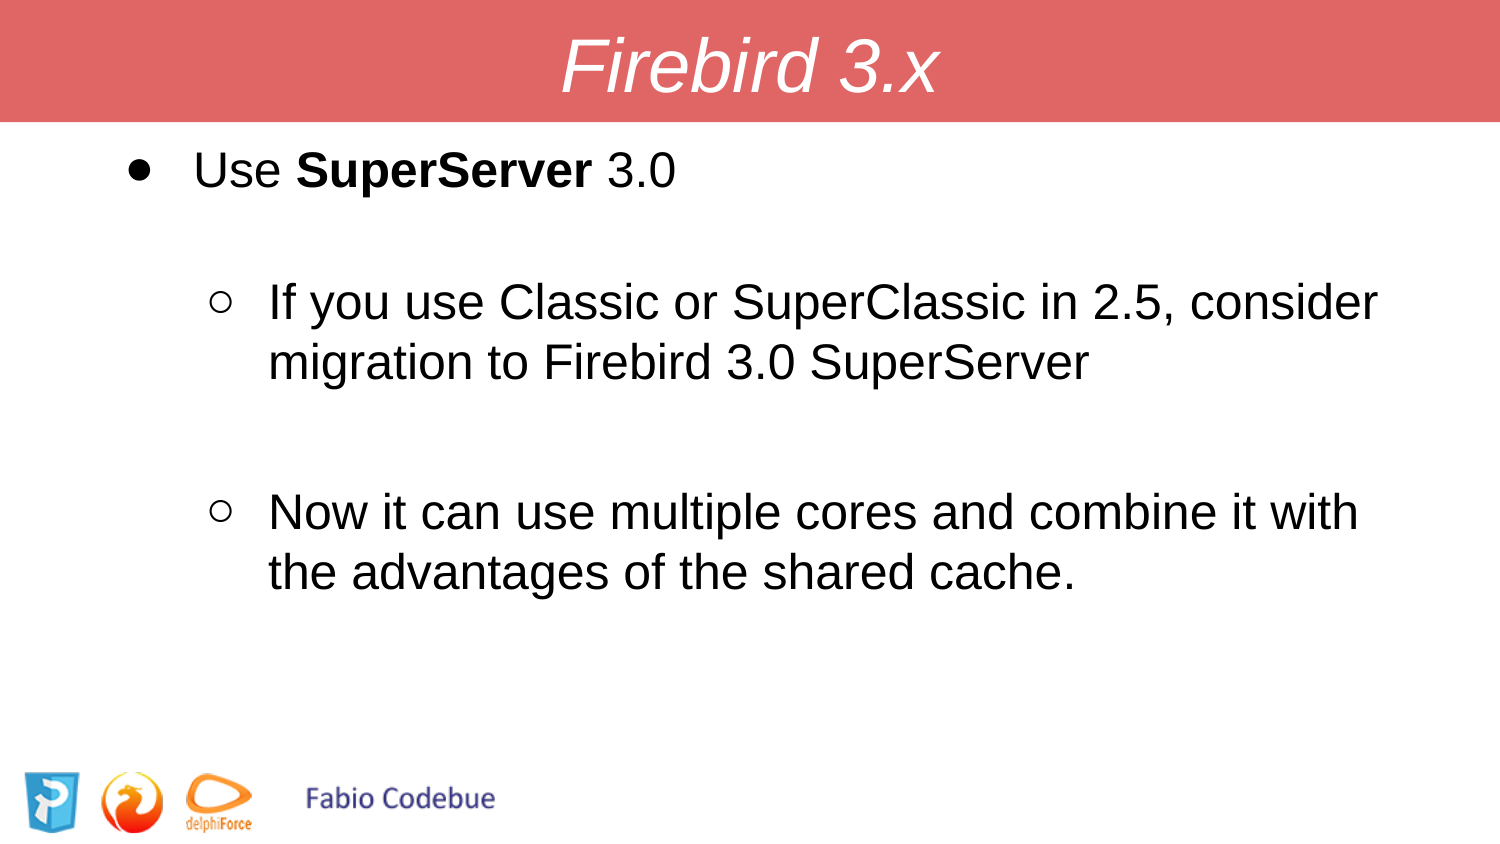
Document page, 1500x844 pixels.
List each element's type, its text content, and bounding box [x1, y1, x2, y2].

title Firebird 3.x [0, 0, 1500, 123]
picture [0, 123, 1500, 844]
list Use SuperServer 3.0 If you use Classic or SuperClassic in 2.5, consider migration to Firebird 3.0 SuperServer Now it can use multiple cores and combine it with the advantages of the shared cache. [103, 123, 1397, 738]
